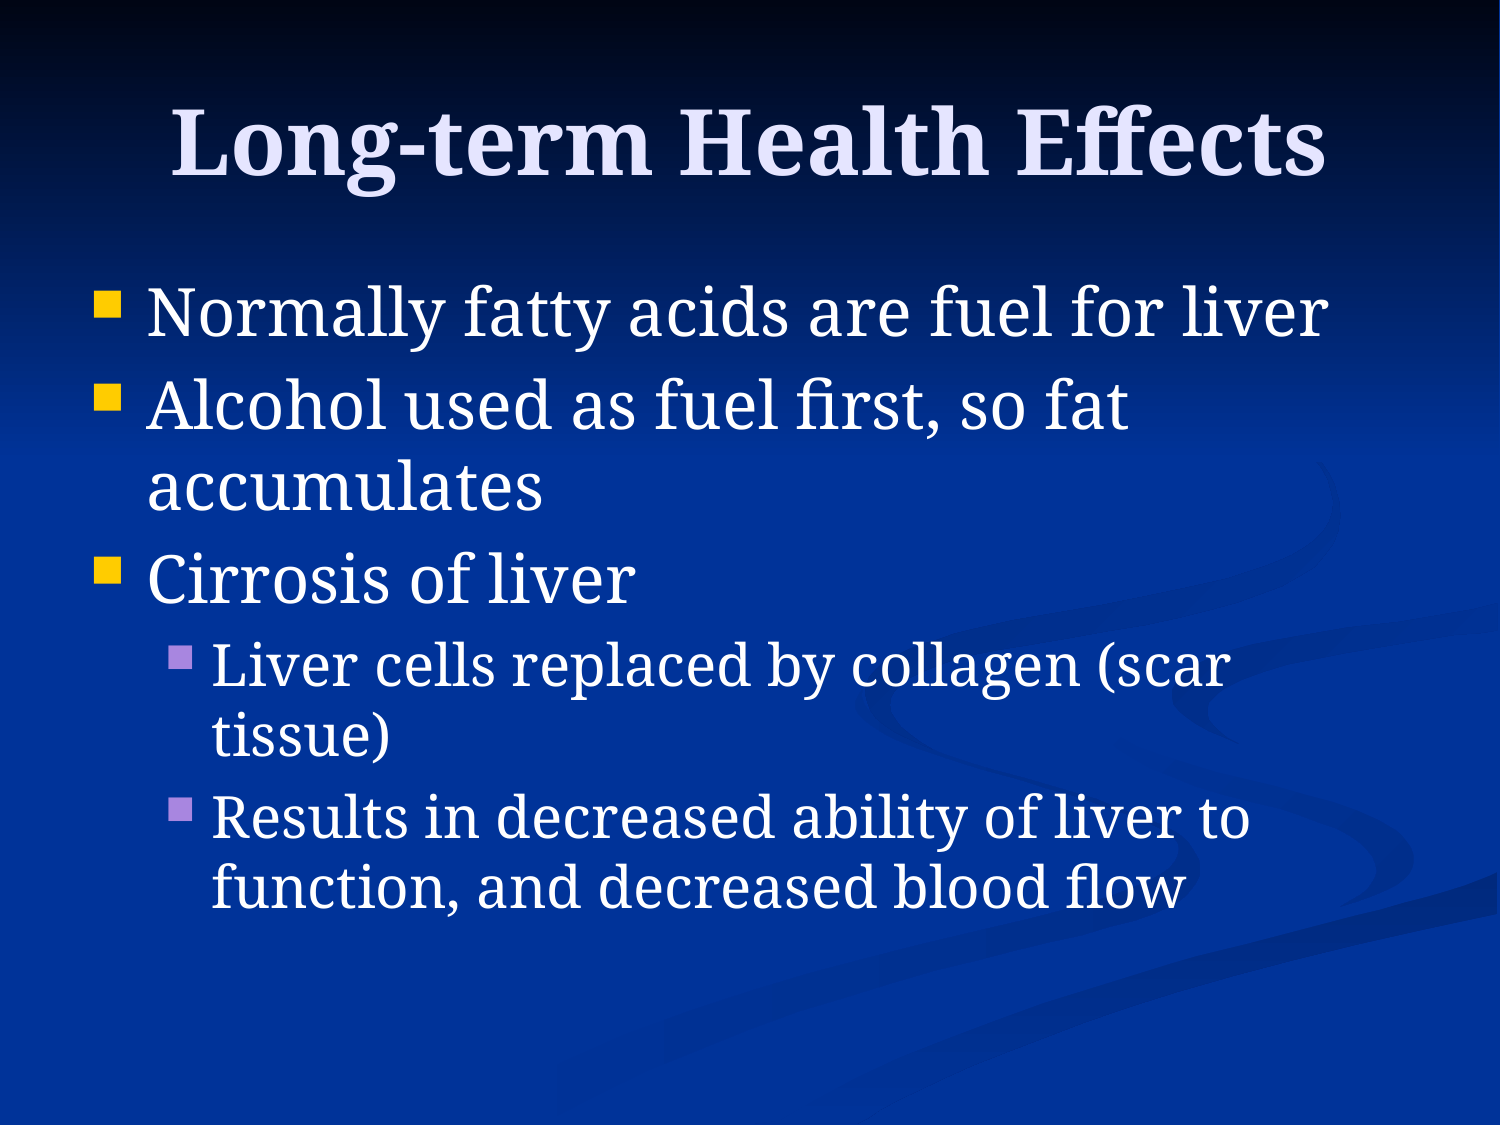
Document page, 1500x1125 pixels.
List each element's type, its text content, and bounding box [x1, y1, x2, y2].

list Normally fatty acids are fuel for liver Alcohol used as fuel first, so fat accumulates Cirrosis of liver Liver cells replaced by collagen (scar tissue) Results in decreased ability of liver to function, and decreased blood flow [74, 262, 1426, 1006]
title Long-term Health Effects [74, 44, 1426, 233]
